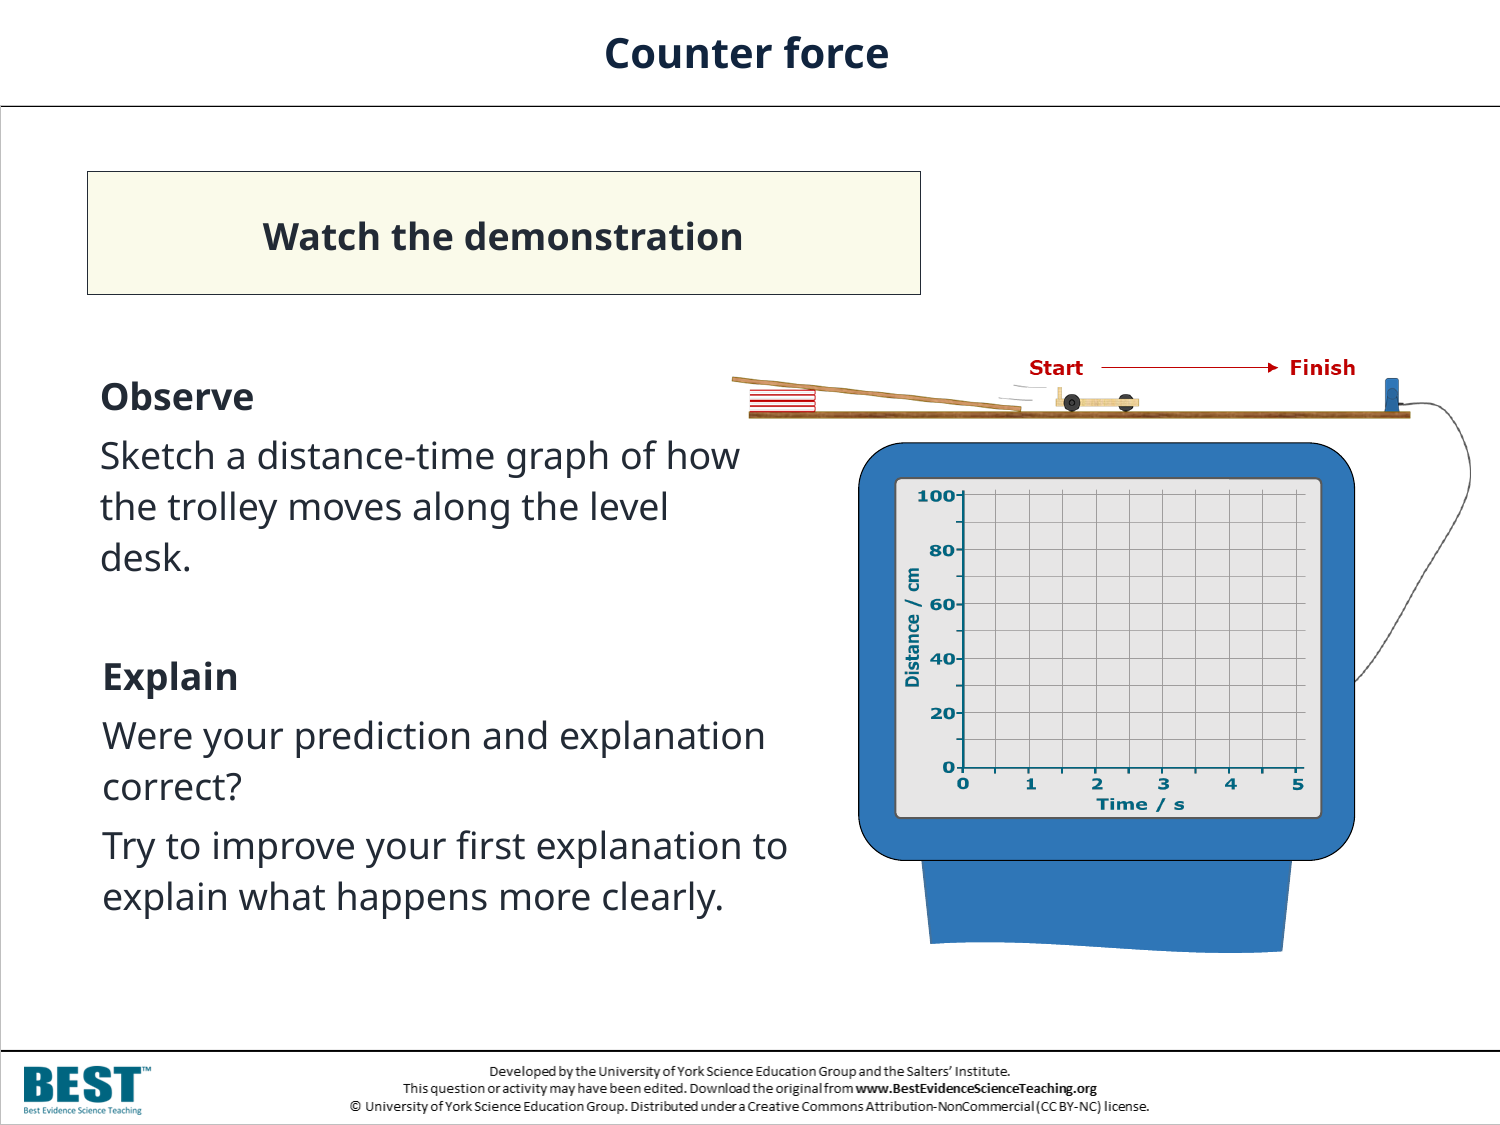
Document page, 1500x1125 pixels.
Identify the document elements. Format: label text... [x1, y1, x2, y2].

picture [0, 105, 1500, 1125]
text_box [731, 348, 1471, 1033]
text_box Counter force [23, 4, 1471, 99]
